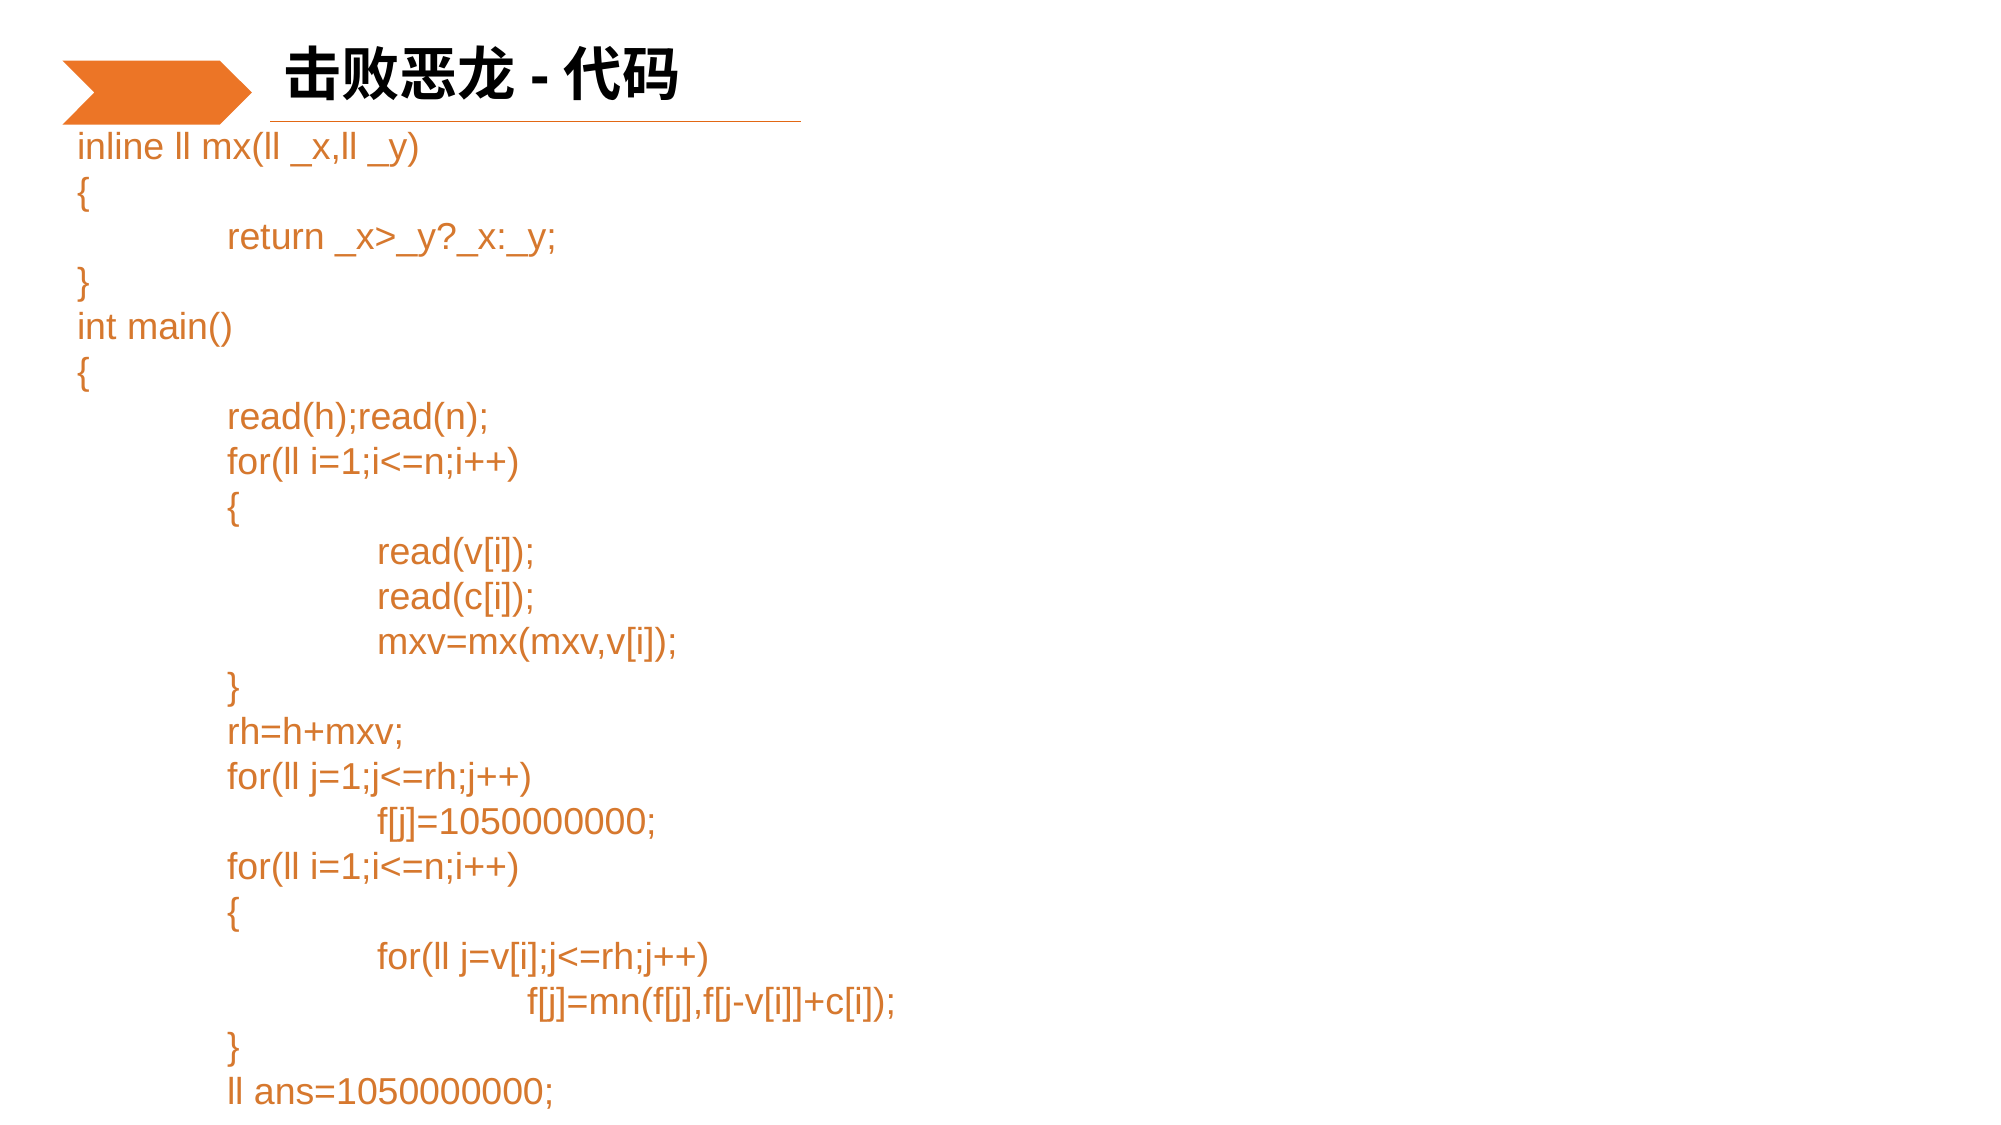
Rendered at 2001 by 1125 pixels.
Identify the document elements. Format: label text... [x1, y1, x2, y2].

text_box 击败恶龙-代码 [268, 29, 696, 115]
text_box inline ll mx(ll _x,ll _y) { return _x>_y?_x:_y; } int main() { read(h);read(n); for(ll i=1;i<=n;i++) { read(v[i]); read(c[i]); mxv=mx(mxv,v[i]); } rh=h+mxv; for(ll j=1;j<=rh;j++) f[j]=1050000000; for(ll i=1;i<=n;i++) { for(ll j=v[i];j<=rh;j++) f[j]=mn(f[j],f[j-v[i]]+c[i]); } ll ans=1050000000; [62, 115, 1944, 1125]
